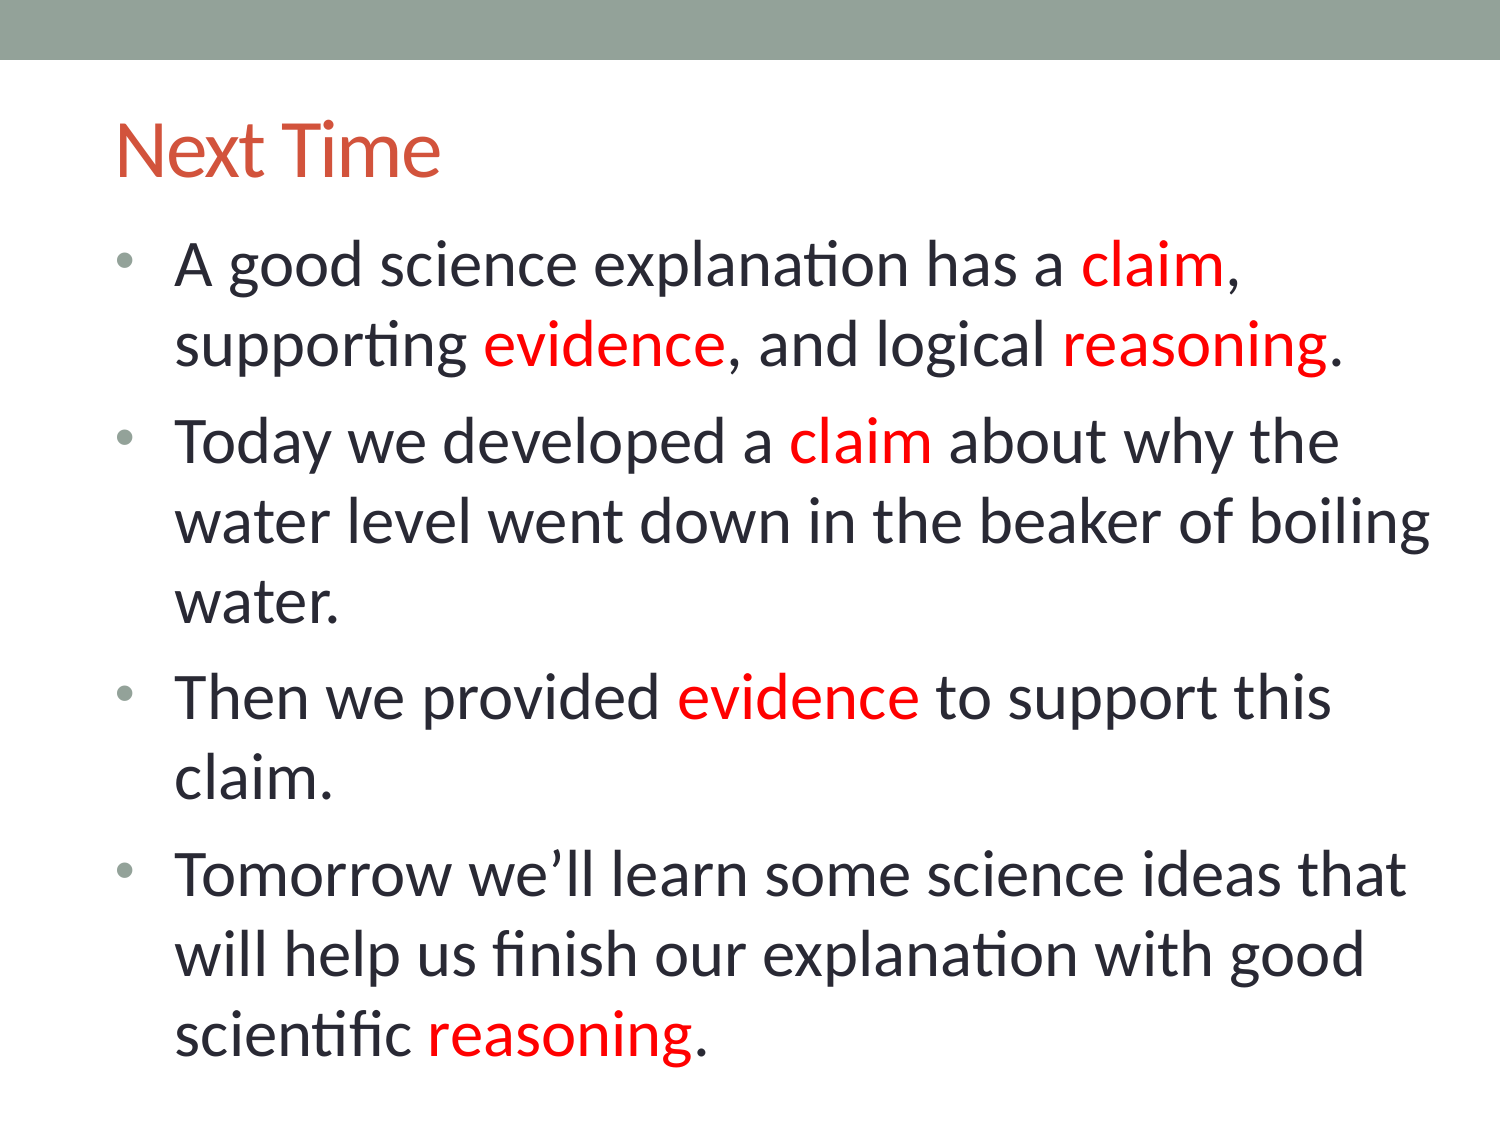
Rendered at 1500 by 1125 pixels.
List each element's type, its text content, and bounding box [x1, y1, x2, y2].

title Next Time [99, 62, 1425, 212]
list A good science explanation has a claim, supporting evidence, and logical reasoning. Today we developed a claim about why the water level went down in the beaker of boiling water. Then we provided evidence to support this claim. Tomorrow we’ll learn some science ideas that will help us finish our explanation with good scientific reasoning. [99, 212, 1463, 1063]
